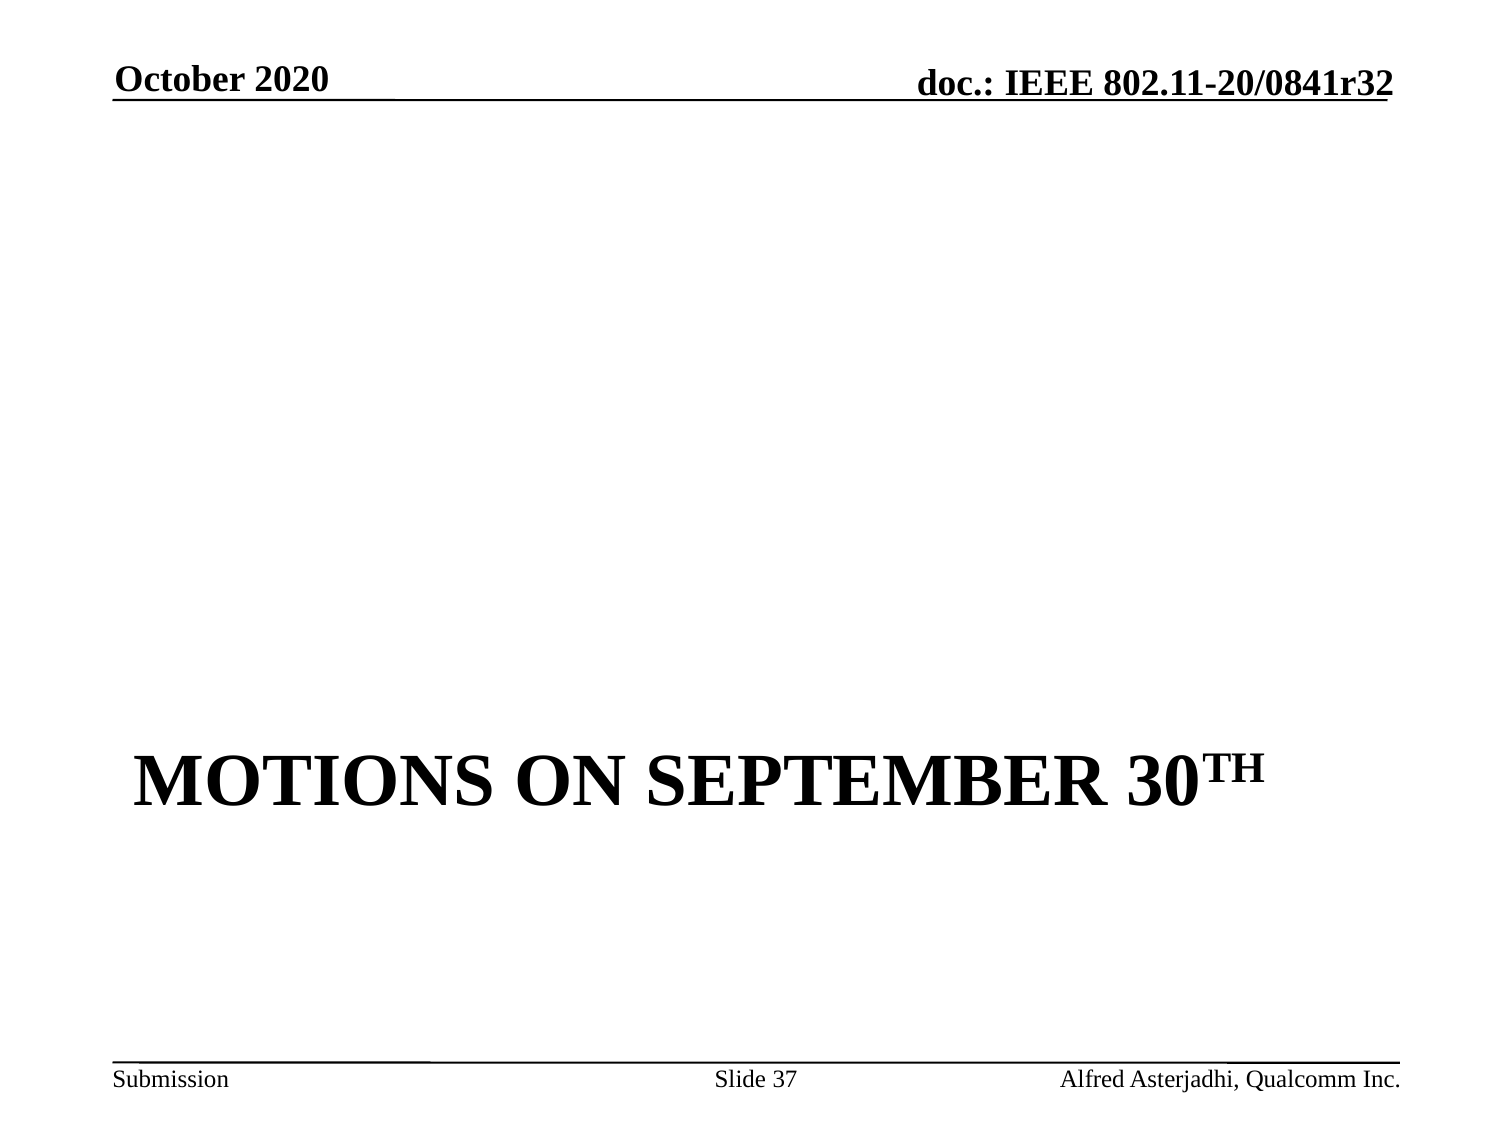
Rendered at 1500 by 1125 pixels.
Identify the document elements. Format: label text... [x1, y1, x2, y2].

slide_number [114, 54, 423, 100]
title Motions on September 30th [118, 722, 1394, 947]
slide_number Slide 37 [712, 1061, 800, 1123]
footer Alfred Asterjadhi, Qualcomm Inc. [878, 1061, 1402, 1093]
